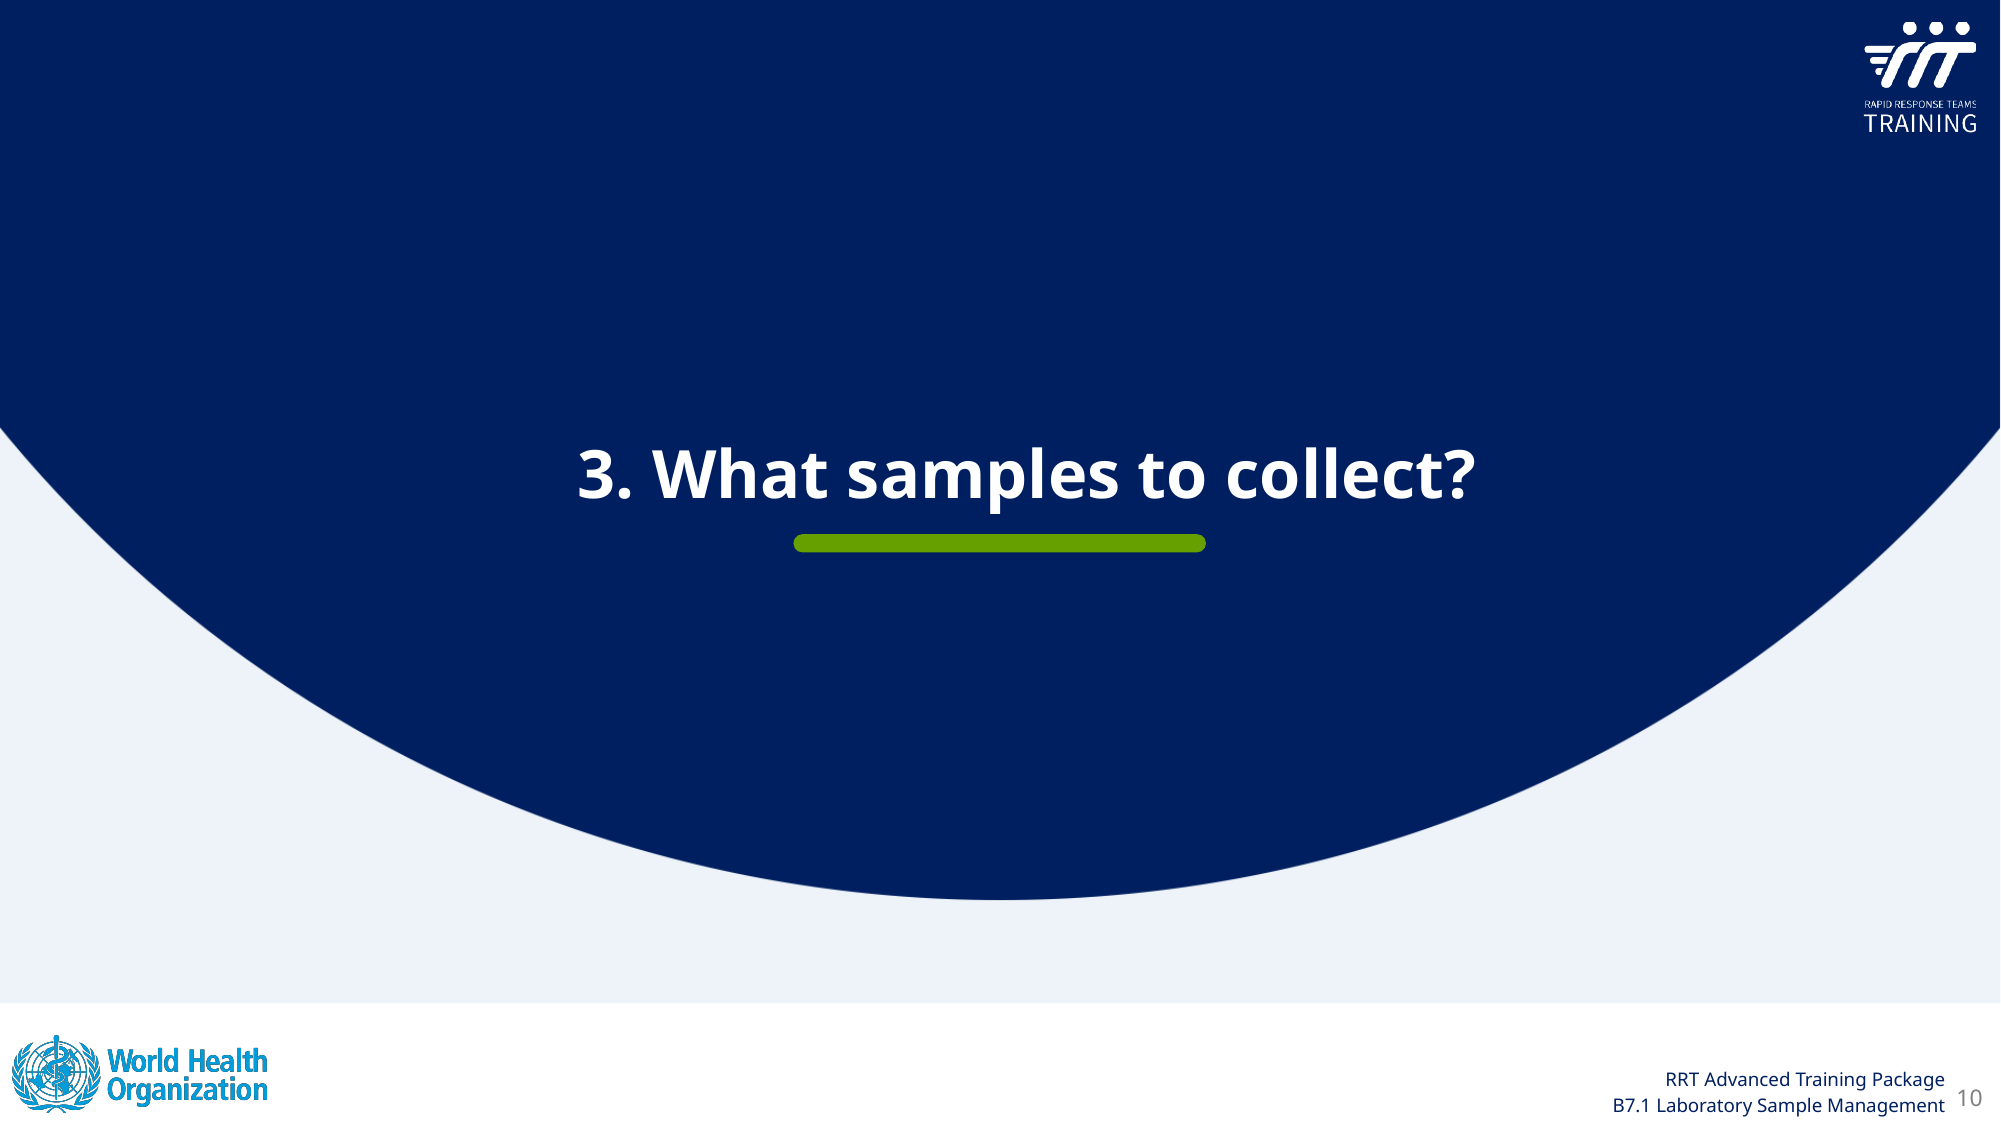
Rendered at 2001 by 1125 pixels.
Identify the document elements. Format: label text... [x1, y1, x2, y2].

picture [24, 1054, 36, 1087]
picture [71, 1053, 90, 1091]
picture [34, 1054, 43, 1078]
picture [50, 1108, 62, 1113]
picture [12, 1083, 48, 1113]
picture [22, 1062, 26, 1077]
picture [59, 1035, 267, 1113]
picture [36, 1088, 78, 1105]
picture [40, 1062, 47, 1070]
picture [12, 1035, 54, 1068]
list 3. What samples to collect? [95, 322, 1959, 631]
picture [0, 0, 2001, 1003]
picture [30, 1083, 37, 1091]
picture [46, 1056, 54, 1062]
